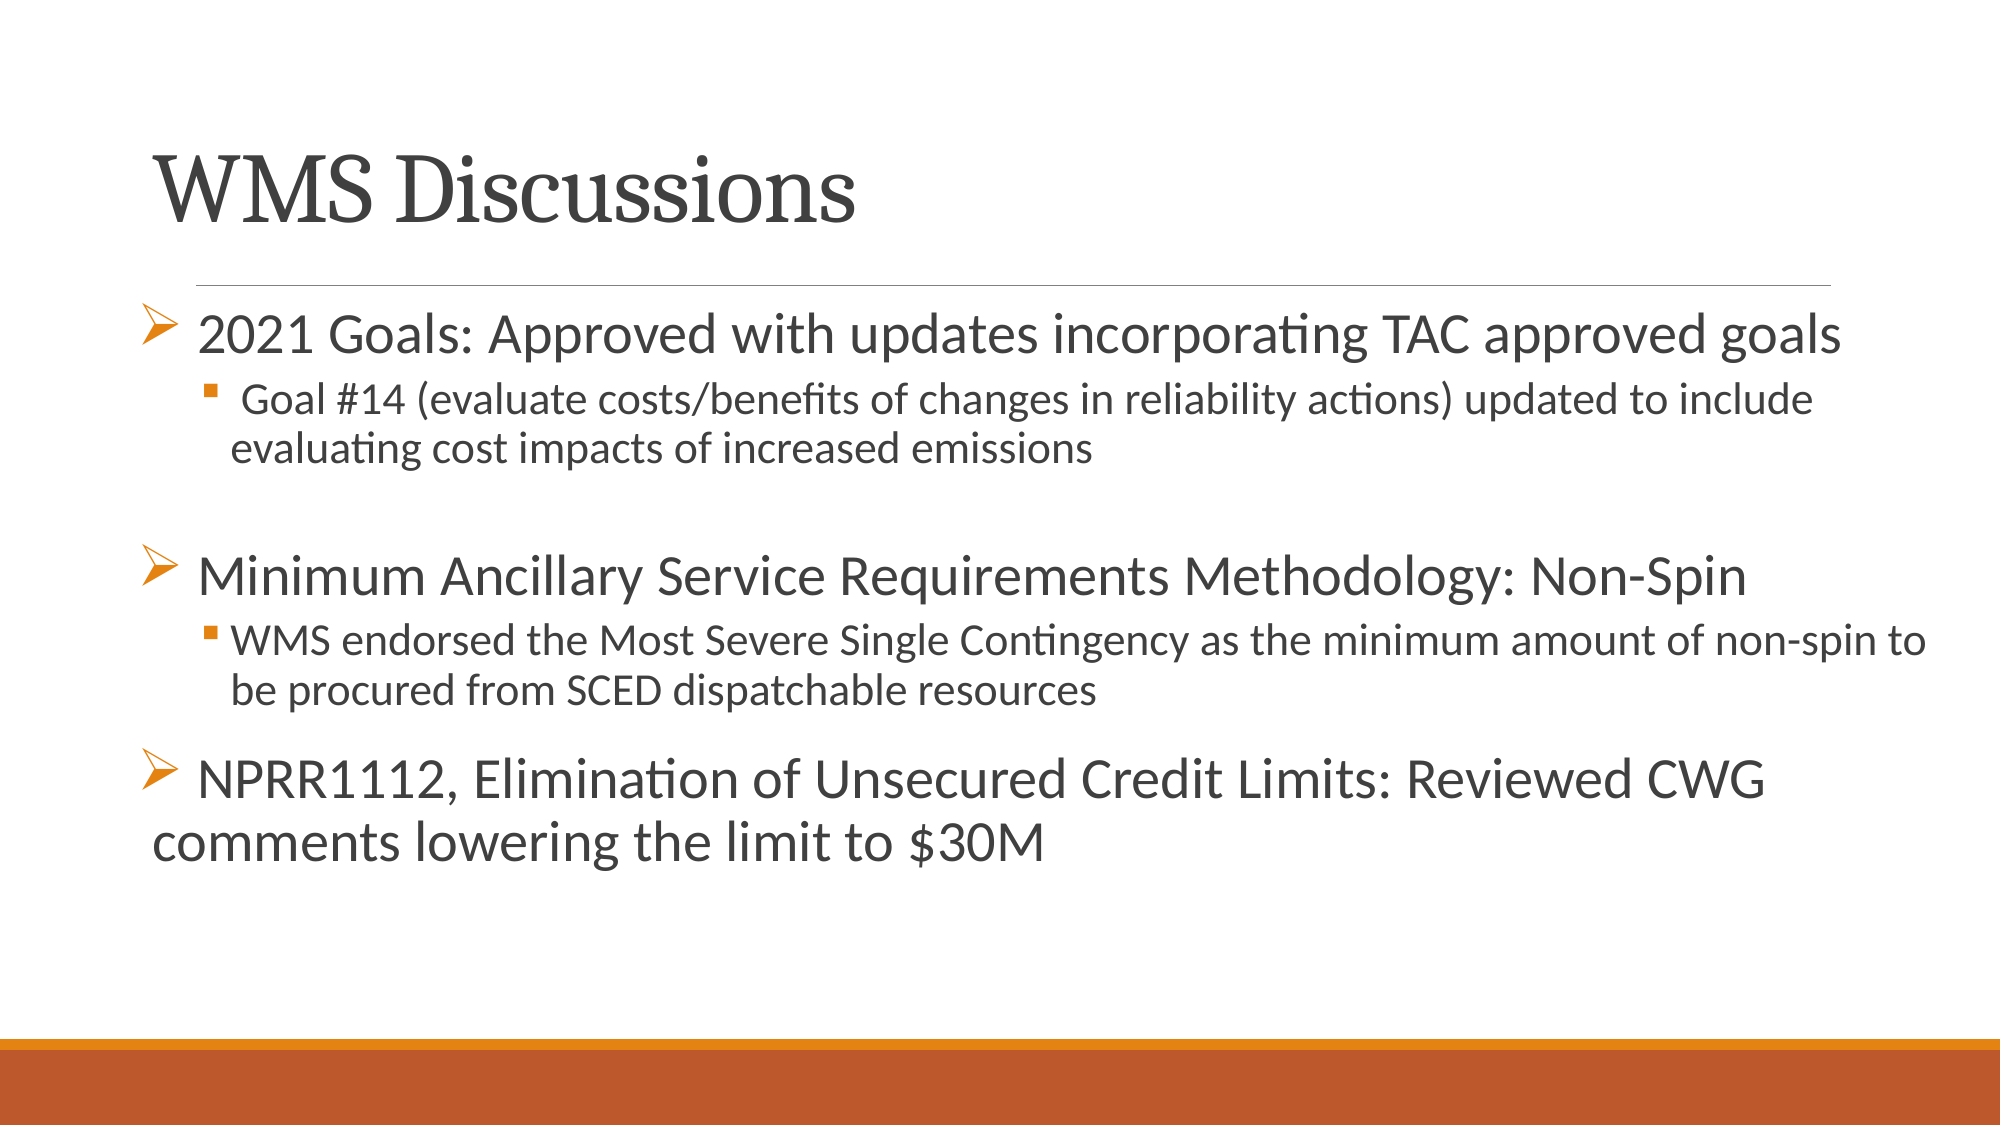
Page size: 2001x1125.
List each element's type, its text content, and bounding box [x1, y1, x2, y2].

title WMS Discussions [137, 41, 1863, 251]
list 2021 Goals: Approved with updates incorporating TAC approved goals Goal #14 (evaluate costs/benefits of changes in reliability actions) updated to include evaluating cost impacts of increased emissions Minimum Ancillary Service Requirements Methodology: Non-Spin WMS endorsed the Most Severe Single Contingency as the minimum amount of non-spin to be procured from SCED dispatchable resources NPRR1112, Elimination of Unsecured Credit Limits: Reviewed CWG comments lowering the limit to $30M [137, 295, 1984, 1040]
